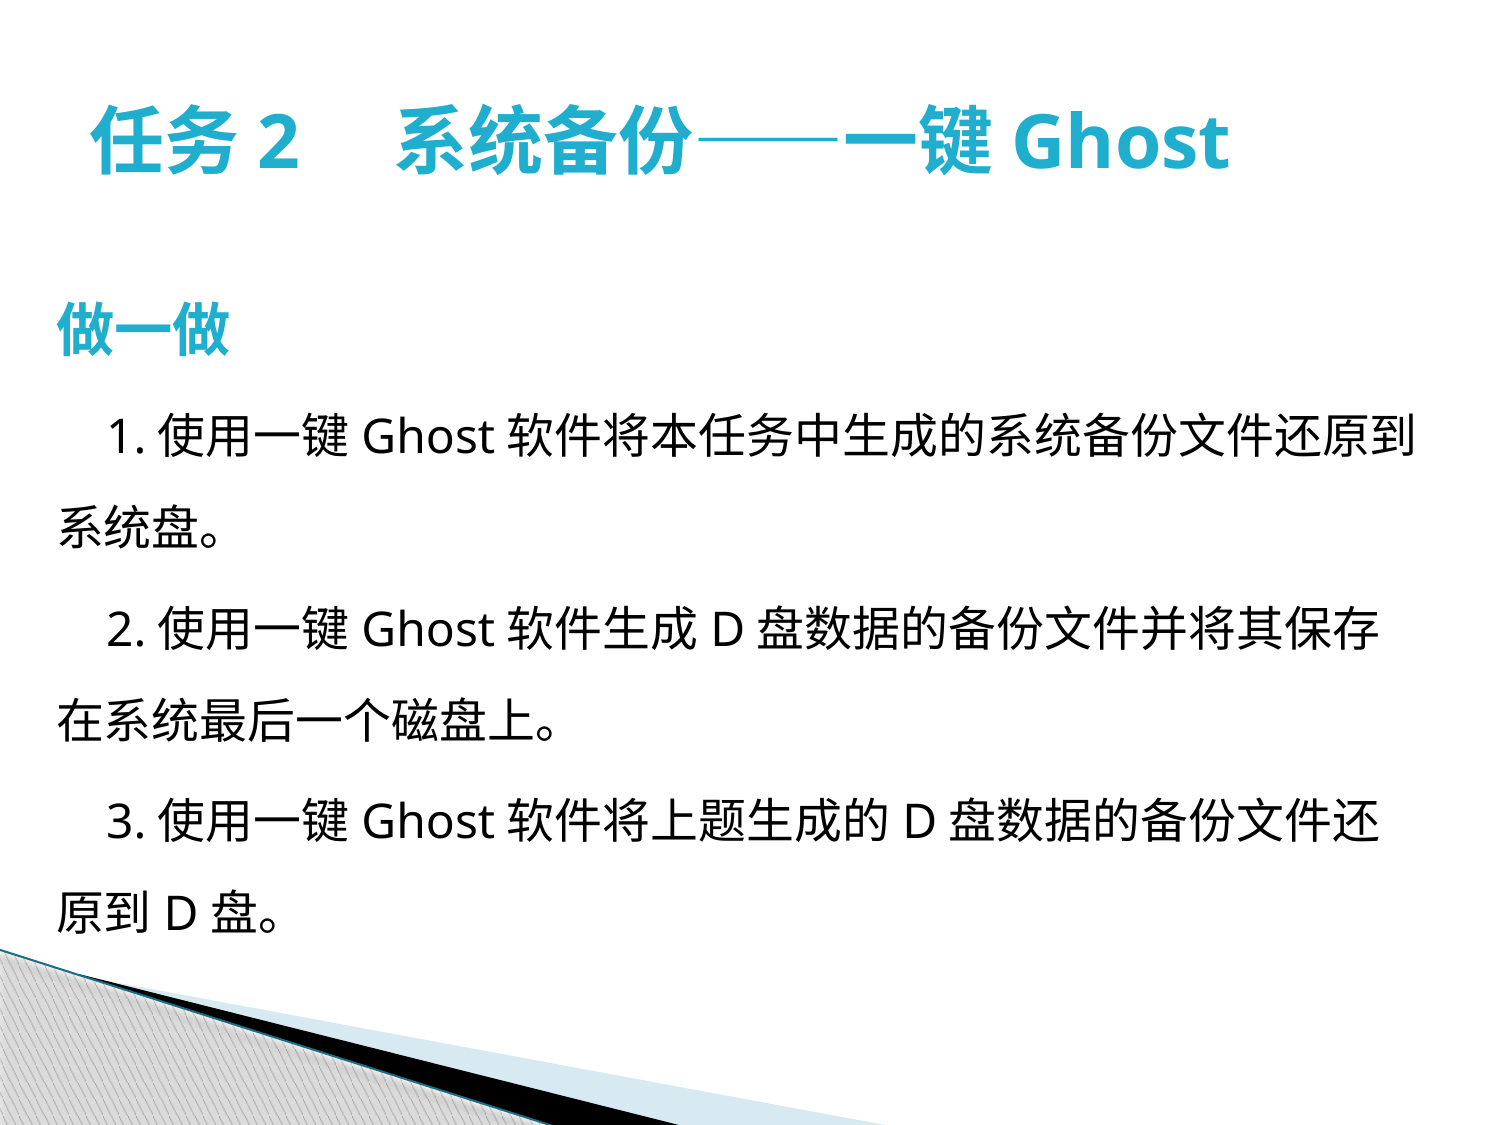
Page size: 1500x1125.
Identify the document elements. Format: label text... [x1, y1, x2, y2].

title 任务2 系统备份——一键Ghost [75, 45, 1425, 233]
list 做一做 1.使用一键Ghost软件将本任务中生成的系统备份文件还原到系统盘。 2.使用一键Ghost软件生成D盘数据的备份文件并将其保存在系统最后一个磁盘上。 3.使用一键Ghost软件将上题生成的D盘数据的备份文件还原到D盘。 [41, 243, 1436, 1012]
